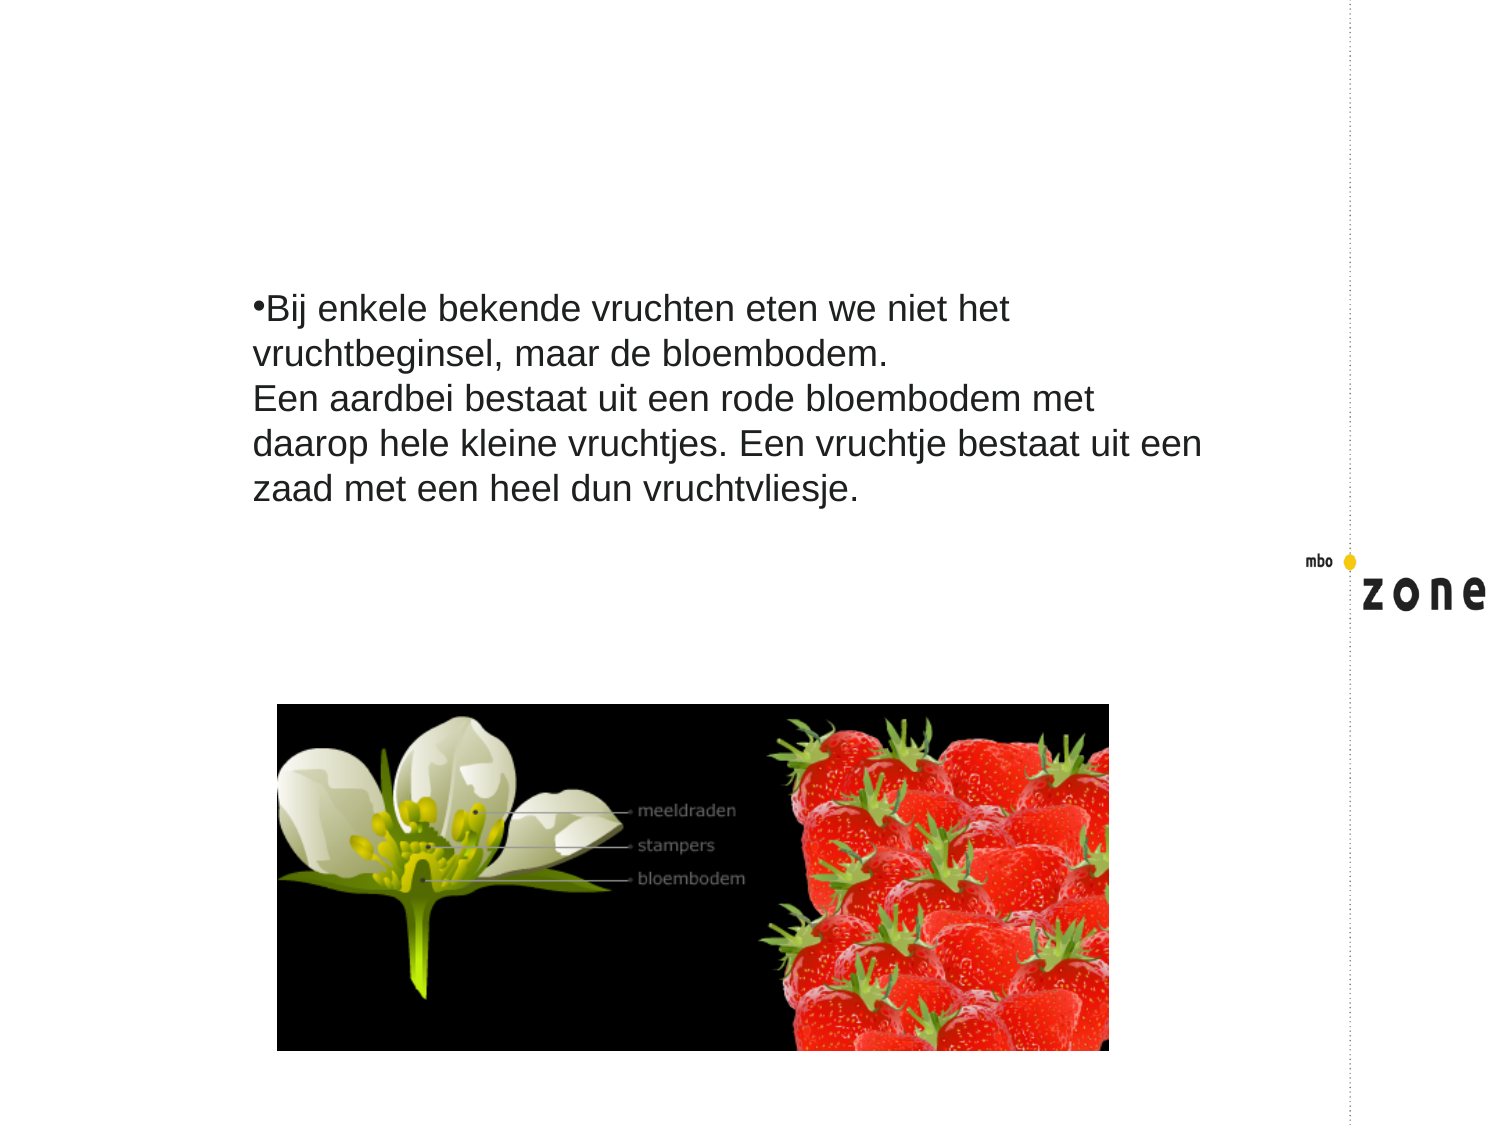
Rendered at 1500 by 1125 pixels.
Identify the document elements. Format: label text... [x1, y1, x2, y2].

list Bij enkele bekende vruchten eten we niet het vruchtbeginsel, maar de bloembodem. Een aardbei bestaat uit een rode bloembodem met daarop hele kleine vruchtjes. Een vruchtje bestaat uit een zaad met een heel dun vruchtvliesje. [252, 283, 1205, 998]
picture [277, 704, 1109, 1051]
picture [1197, 0, 1500, 1125]
